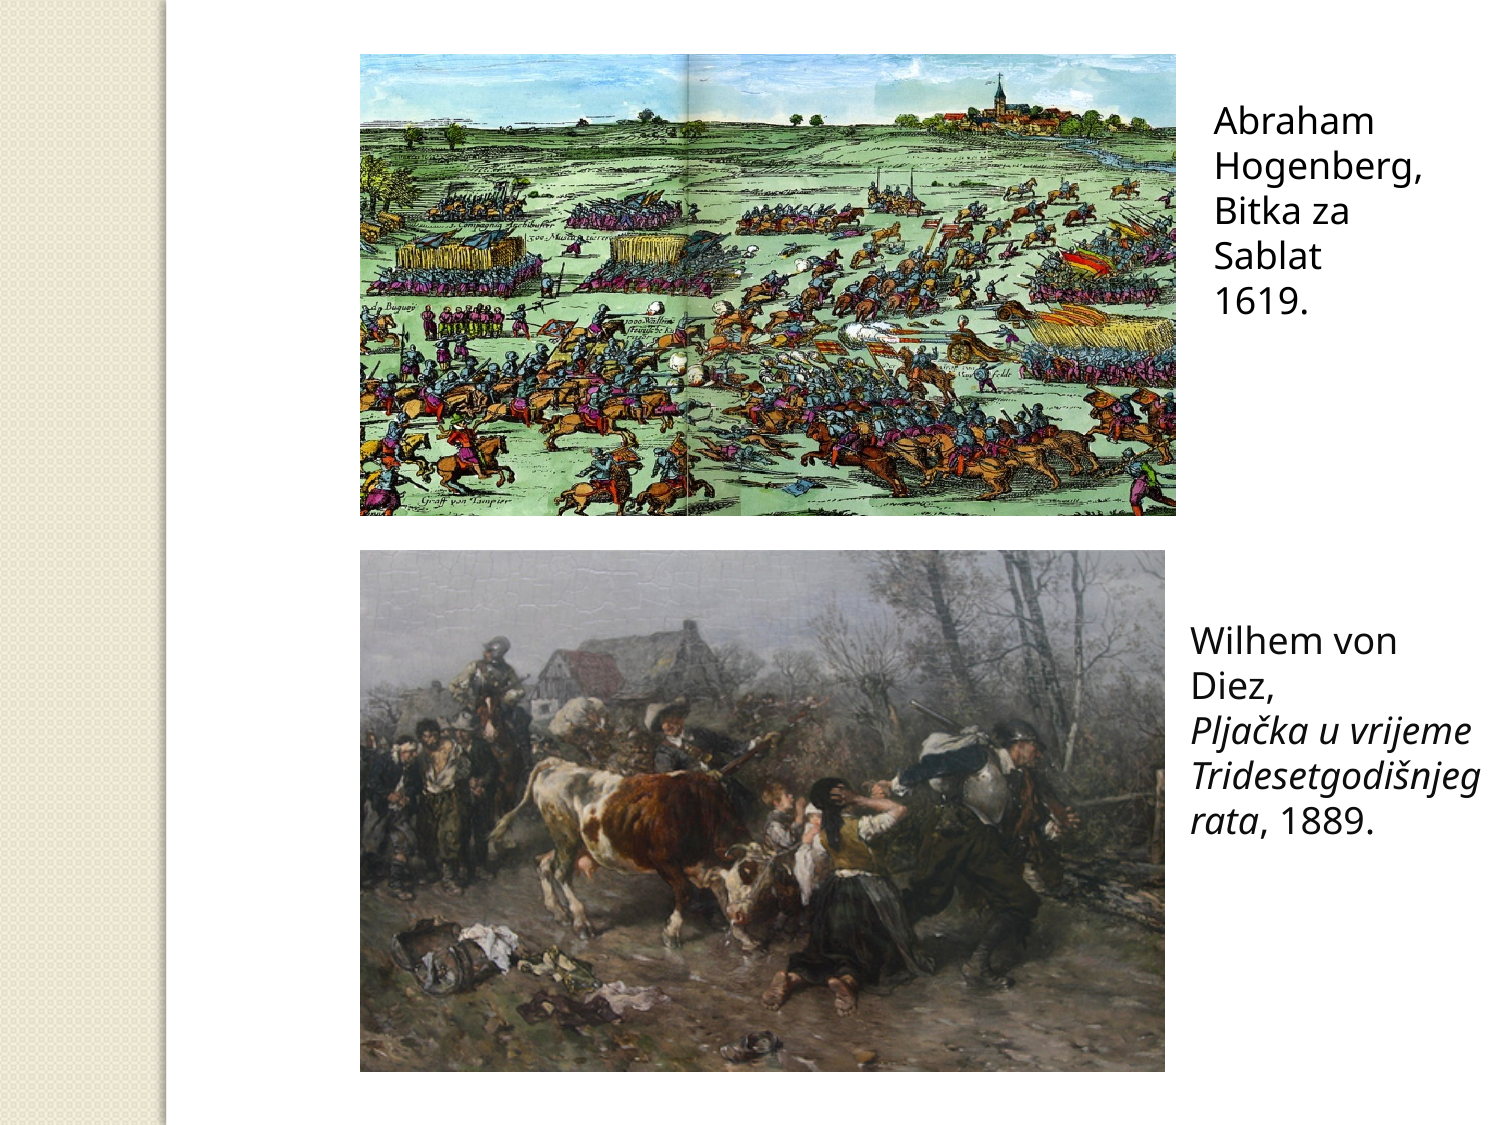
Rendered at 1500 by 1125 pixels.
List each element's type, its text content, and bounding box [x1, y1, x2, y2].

picture [359, 54, 1176, 516]
text_box Wilhem von Diez, Pljačka u vrijeme Tridesetgodišnjeg rata, 1889. [1175, 609, 1500, 850]
text_box Abraham Hogenberg, Bitka za Sablat 1619. [1198, 89, 1483, 420]
picture [359, 550, 1166, 1072]
